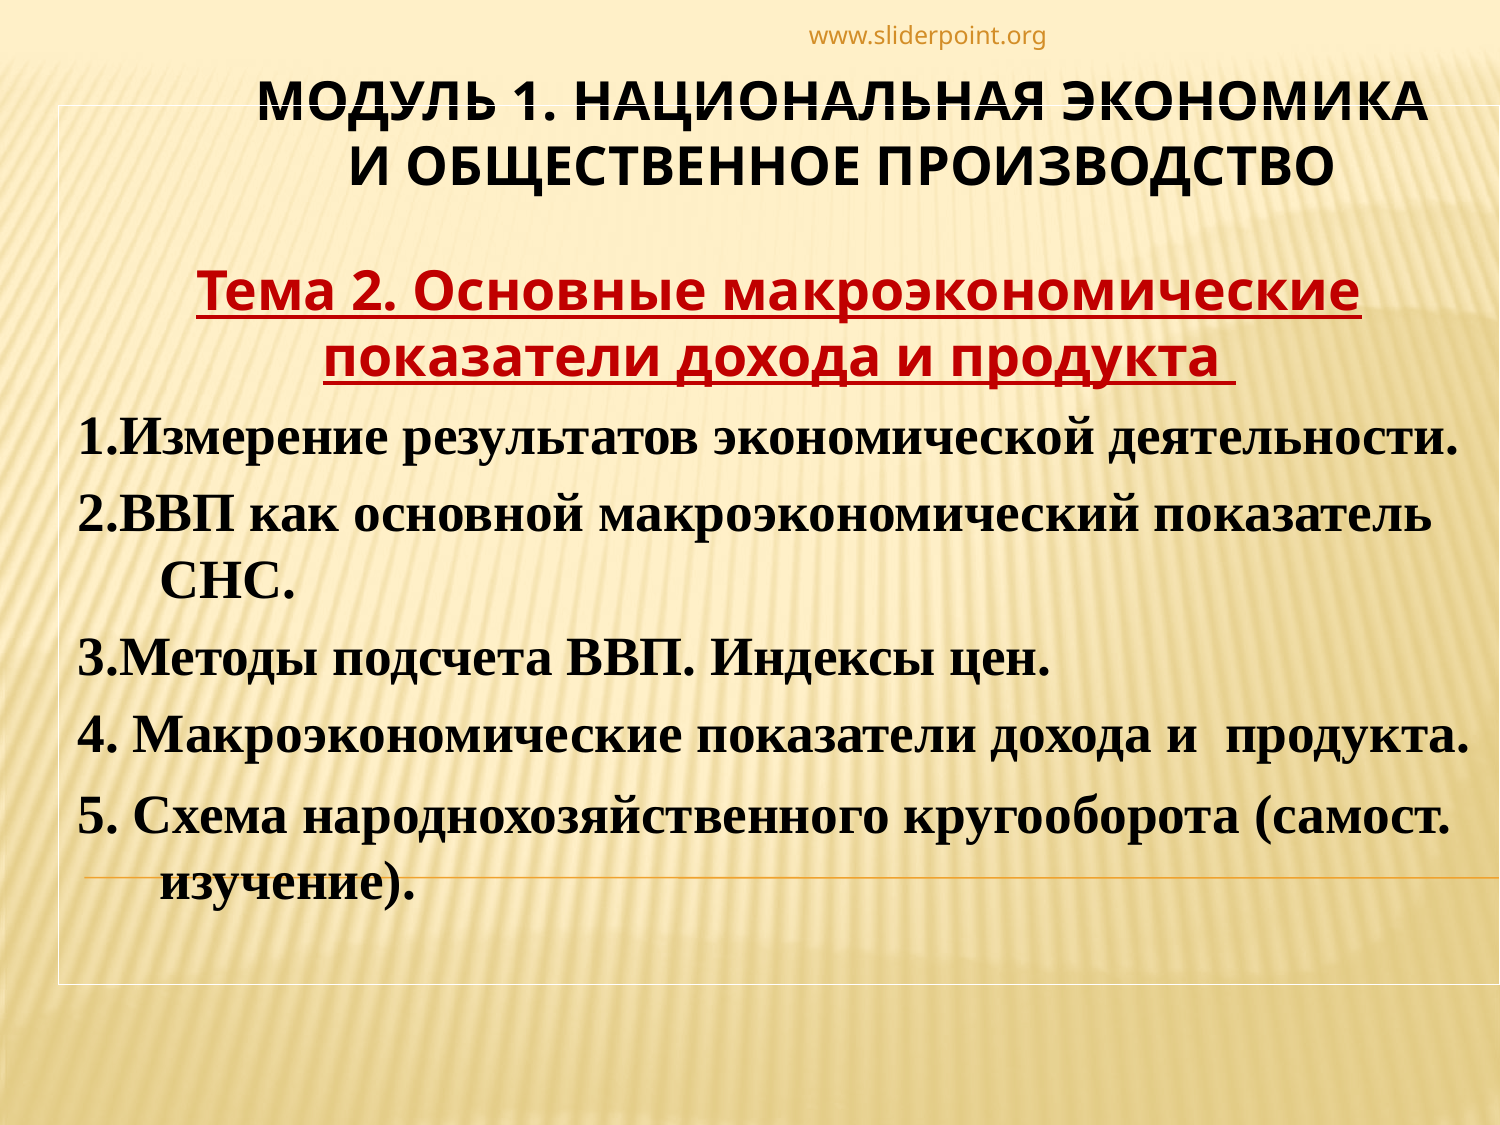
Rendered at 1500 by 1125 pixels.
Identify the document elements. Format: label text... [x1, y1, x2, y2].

footer www.sliderpoint.org [512, 12, 1063, 60]
subtitle Тема 2. Основные макроэкономические показатели дохода и продукта 1.Измерение результатов экономической деятельности. 2.ВВП как основной макроэкономический показатель СНС. 3.Методы подсчета ВВП. Индексы цен. 4. Макроэкономические показатели дохода и продукта. 5. Схема народнохозяйственного кругооборота (самост. изучение). [58, 105, 1500, 985]
title Модуль 1. Национальная экономика и общественное производство [234, 59, 1450, 105]
